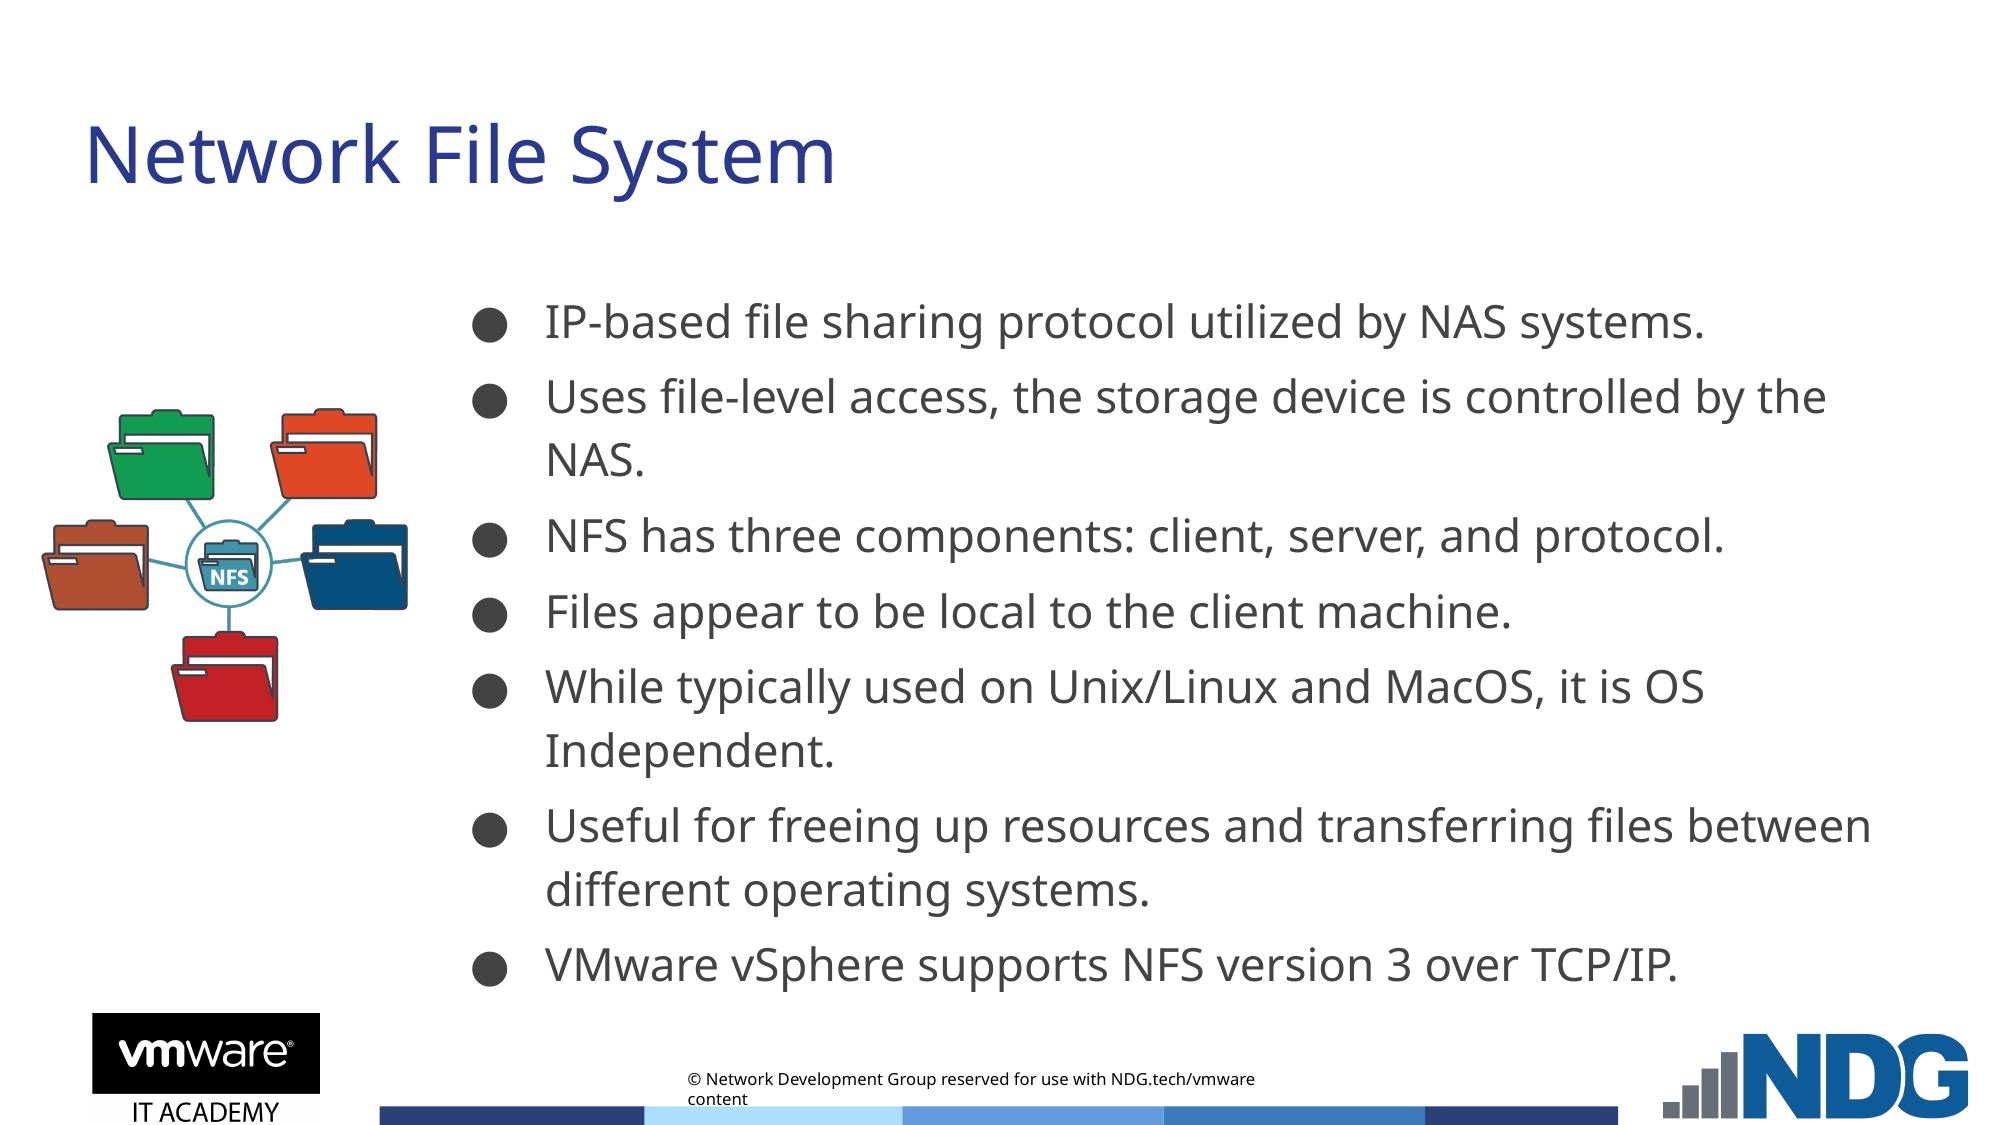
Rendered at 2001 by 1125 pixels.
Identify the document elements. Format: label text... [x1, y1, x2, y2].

list IP-based file sharing protocol utilized by NAS systems. Uses file-level access, the storage device is controlled by the NAS. NFS has three components: client, server, and protocol. Files appear to be local to the client machine. While typically used on Unix/Linux and MacOS, it is OS Independent. Useful for freeing up resources and transferring files between different operating systems. VMware vSphere supports NFS version 3 over TCP/IP. [429, 268, 1932, 1000]
picture [0, 373, 453, 752]
picture [1648, 1026, 1984, 1125]
picture [92, 1013, 320, 1125]
title Network File System [68, 89, 1932, 223]
